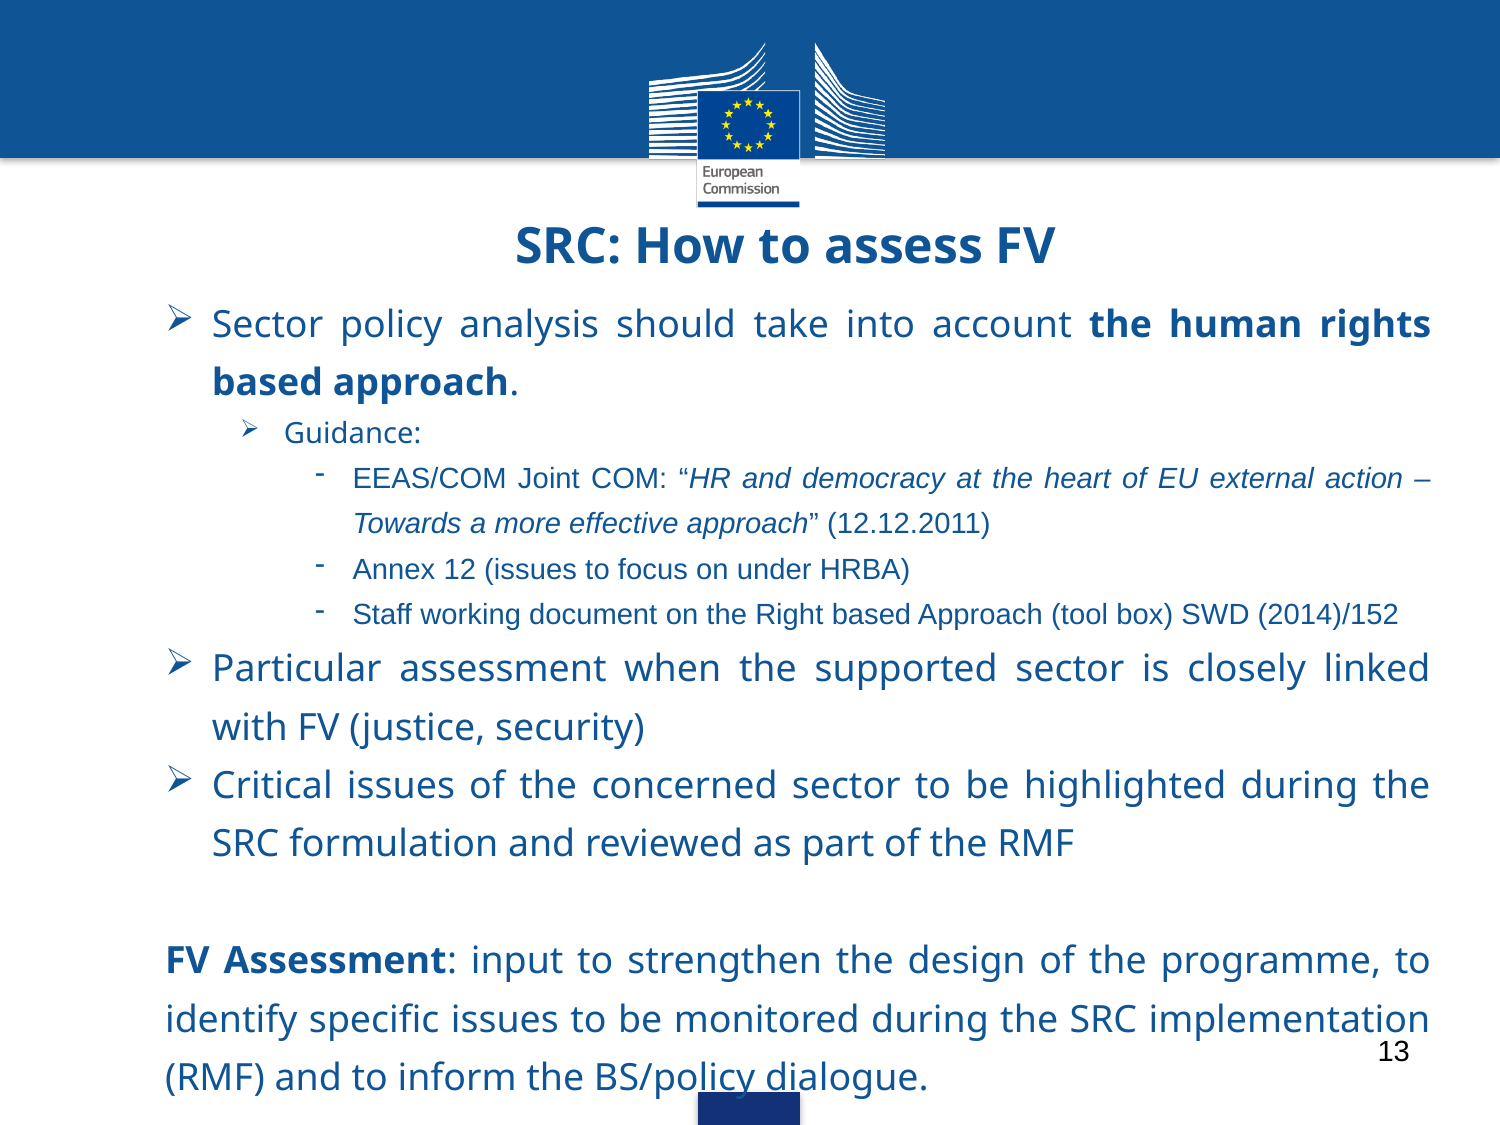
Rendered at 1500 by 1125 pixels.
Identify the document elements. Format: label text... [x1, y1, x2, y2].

list Sector policy analysis should take into account the human rights based approach. Guidance: EEAS/COM Joint COM: “HR and democracy at the heart of EU external action – Towards a more effective approach” (12.12.2011) Annex 12 (issues to focus on under HRBA) Staff working document on the Right based Approach (tool box) SWD (2014)/152 Particular assessment when the supported sector is closely linked with FV (justice, security) Critical issues of the concerned sector to be highlighted during the SRC formulation and reviewed as part of the RMF FV Assessment: input to strengthen the design of the programme, to identify specific issues to be monitored during the SRC implementation (RMF) and to inform the BS/policy dialogue. [74, 278, 1448, 1103]
picture [649, 42, 885, 172]
slide_number 13 [1074, 1024, 1426, 1103]
title SRC: How to assess FV [76, 172, 1436, 278]
